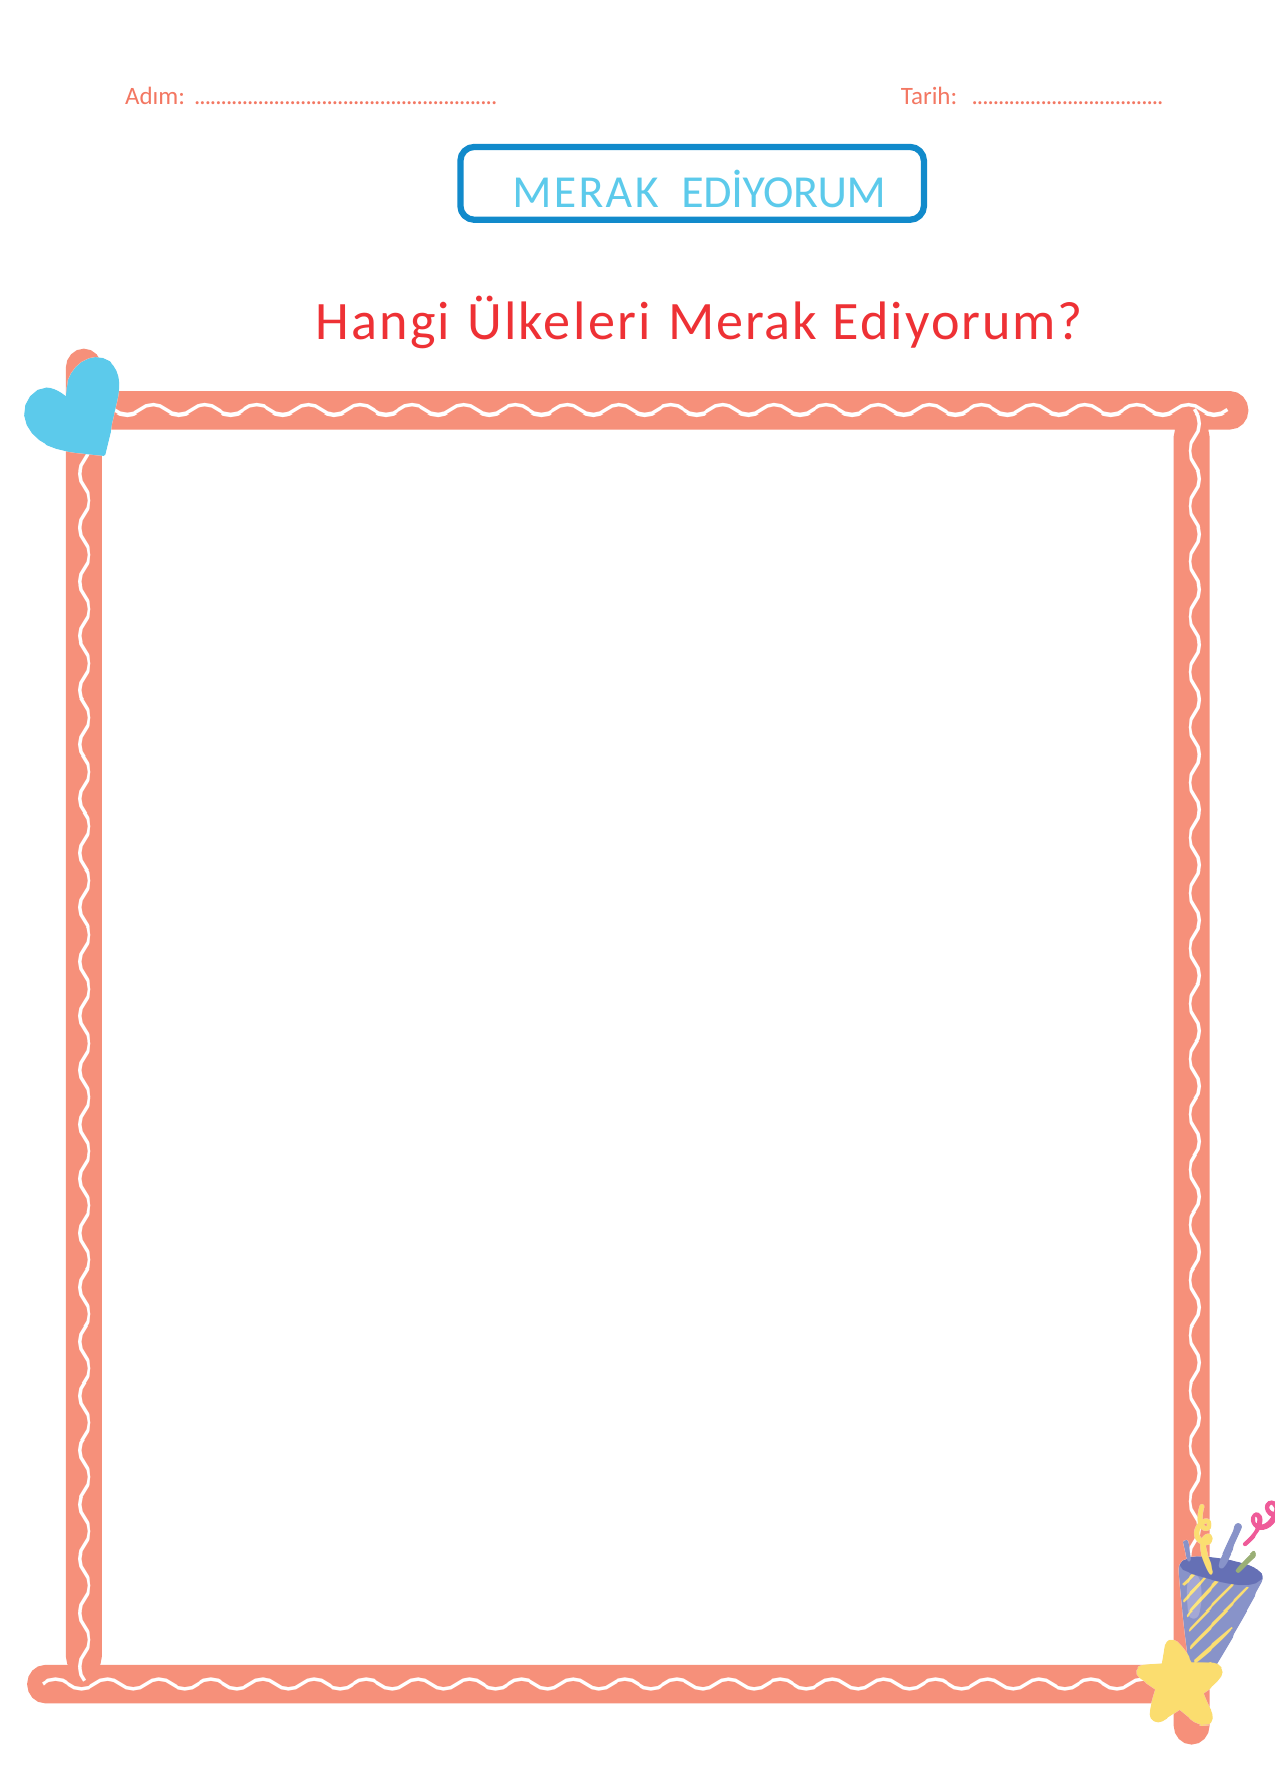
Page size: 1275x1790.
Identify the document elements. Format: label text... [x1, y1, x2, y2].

text_box [460, 146, 924, 159]
text_box Tarih: .................................... [898, 77, 1171, 110]
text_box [24, 348, 1275, 1745]
text_box Adım: ......................................................... [122, 77, 505, 110]
text_box MERAK EDİYORUM Hangi Ülkeleri Merak Ediyorum? [143, 159, 1257, 347]
